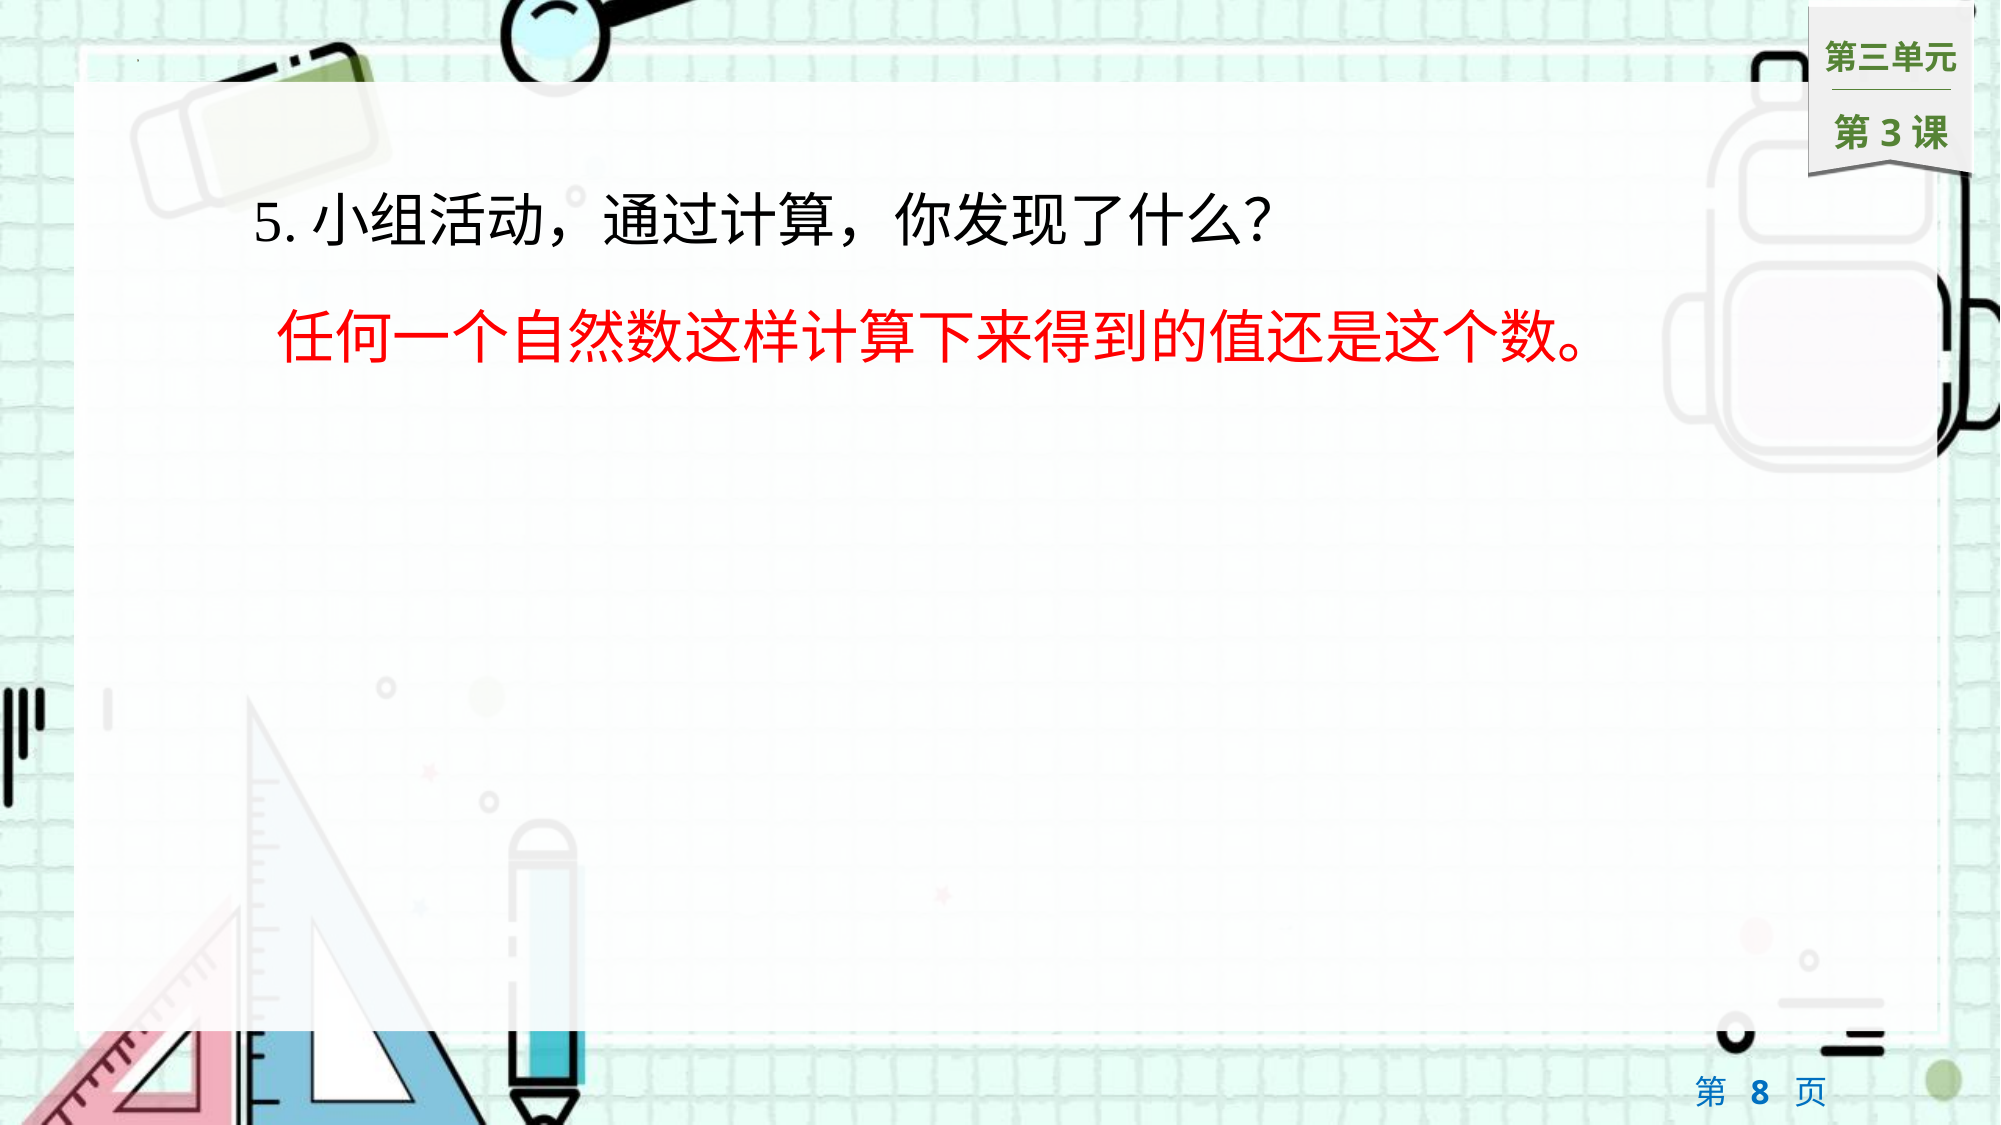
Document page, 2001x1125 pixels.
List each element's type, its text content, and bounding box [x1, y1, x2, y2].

list 任何一个自然数这样计算下来得到的值还是这个数。 [261, 257, 1774, 364]
list 5.小组活动，通过计算，你发现了什么？ [121, 140, 1844, 1043]
picture [1938, 168, 1971, 176]
picture [0, 0, 2000, 1125]
